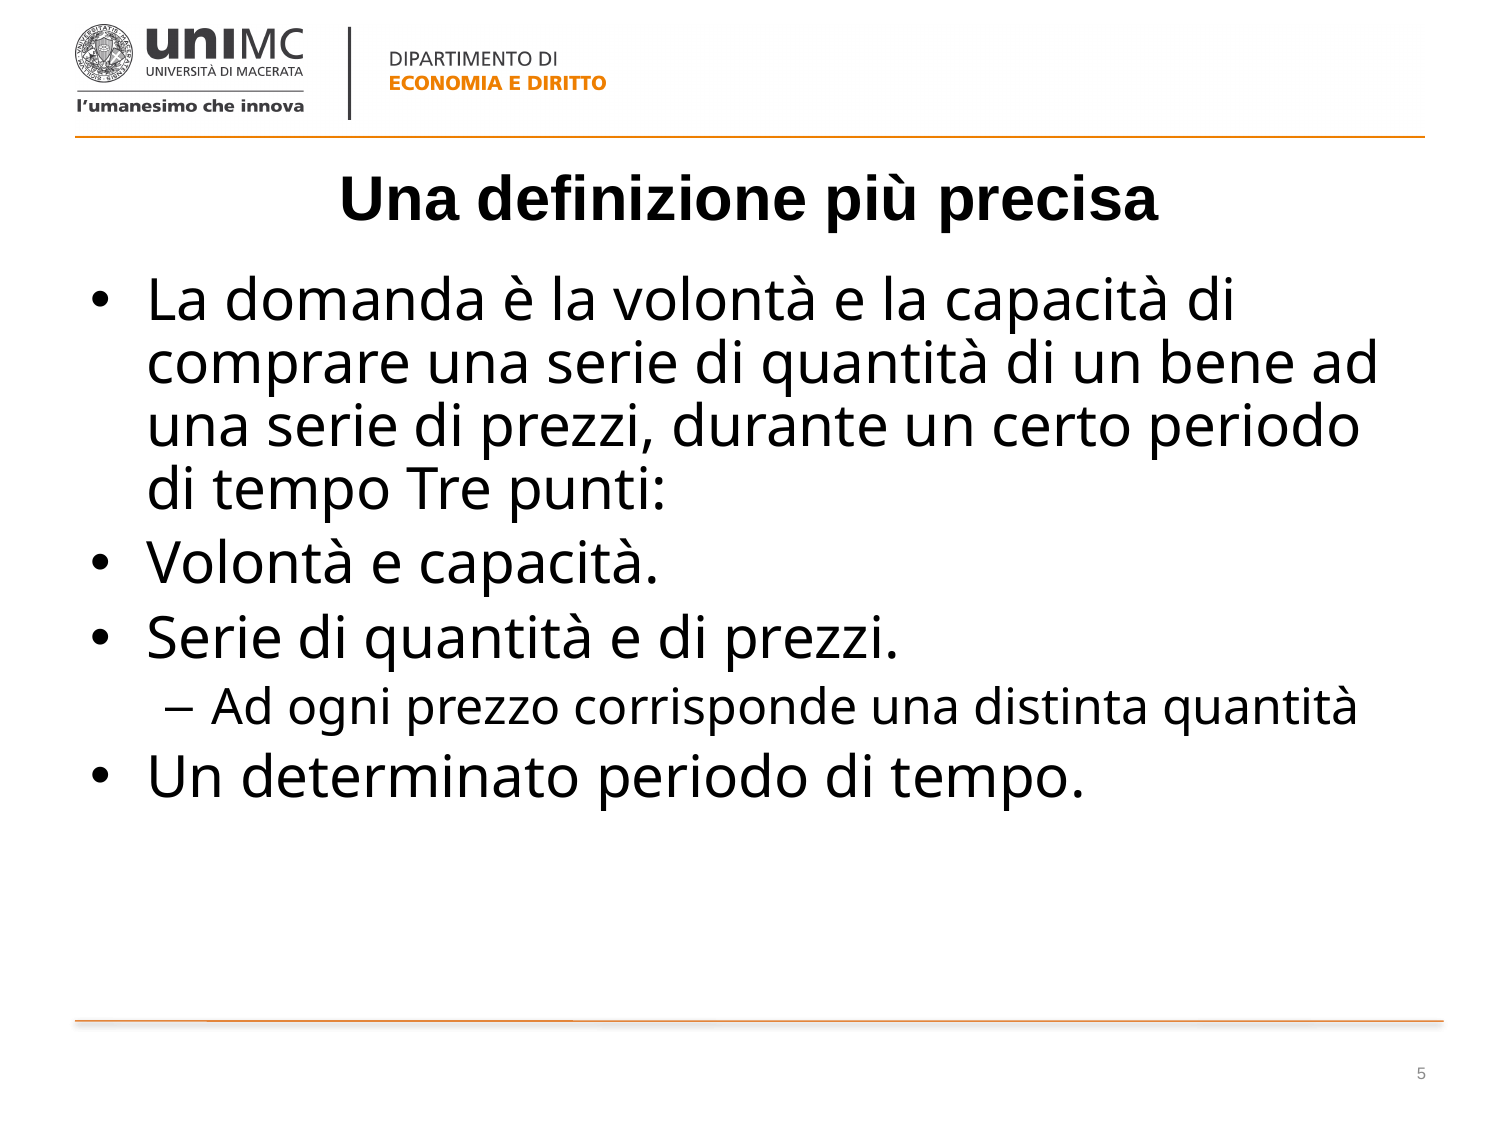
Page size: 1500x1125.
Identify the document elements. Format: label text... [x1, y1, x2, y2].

list La domanda è la volontà e la capacità di comprare una serie di quantità di un bene ad una serie di prezzi, durante un certo periodo di tempo Tre punti: Volontà e capacità. Serie di quantità e di prezzi. Ad ogni prezzo corrisponde una distinta quantità Un determinato periodo di tempo. [75, 262, 1425, 1005]
title Una definizione più precisa [75, 149, 1425, 241]
slide_number 5 [1091, 1042, 1442, 1103]
picture [75, 24, 1425, 138]
